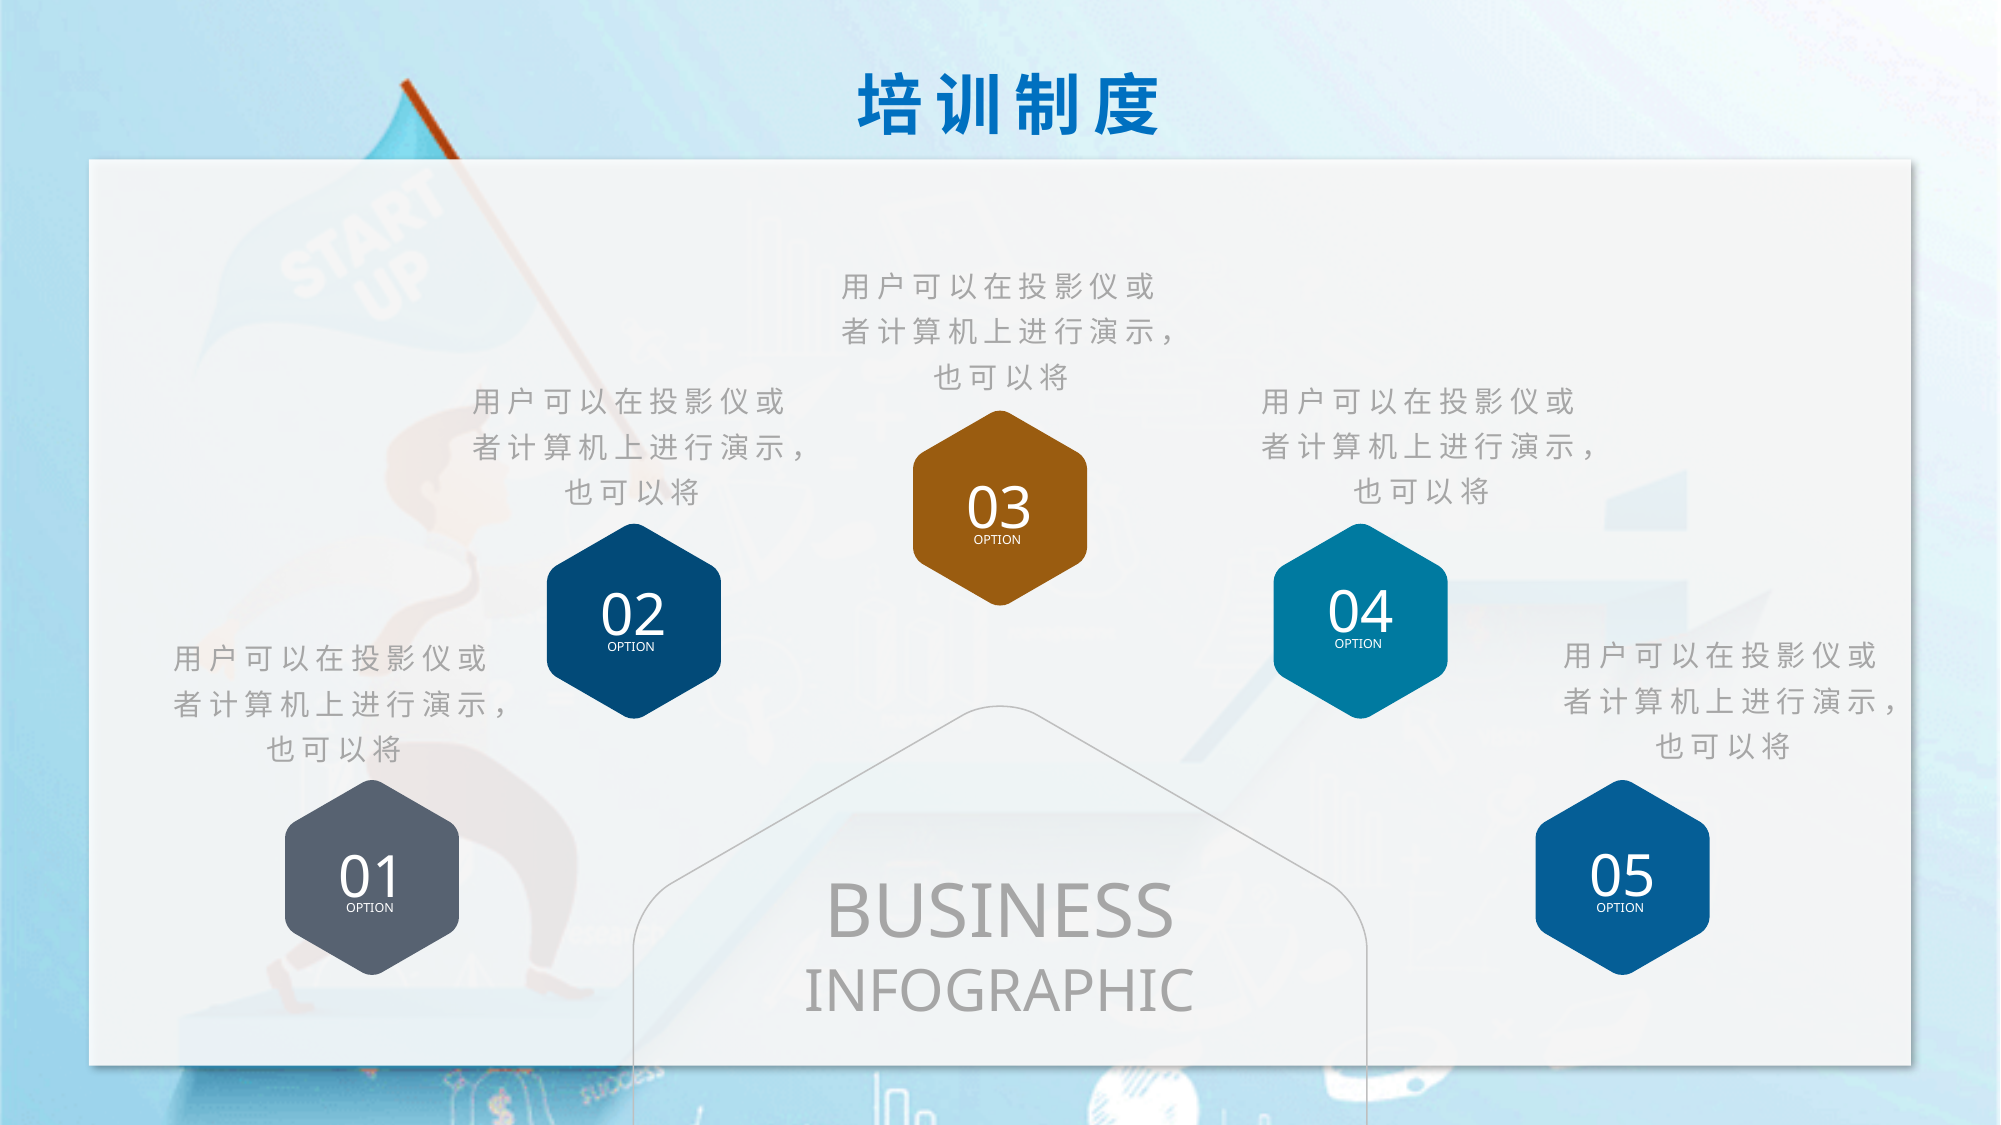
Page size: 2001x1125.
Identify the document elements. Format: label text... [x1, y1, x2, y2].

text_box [808, 210, 1195, 404]
text_box 培训制度 [741, 57, 1276, 149]
text_box [912, 409, 1089, 607]
text_box [1272, 522, 1449, 720]
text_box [155, 582, 542, 776]
text_box [545, 522, 722, 720]
text_box BUSINESS INFOGRAPHIC [777, 855, 1223, 1031]
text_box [921, 462, 1078, 555]
text_box [632, 705, 1368, 1125]
picture [0, 0, 2000, 1125]
text_box [1534, 778, 1711, 976]
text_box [1282, 567, 1439, 659]
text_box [1545, 579, 1931, 773]
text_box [1243, 324, 1629, 518]
text_box [283, 778, 461, 976]
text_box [1544, 830, 1701, 923]
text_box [555, 570, 712, 662]
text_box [293, 831, 451, 924]
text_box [454, 325, 840, 519]
